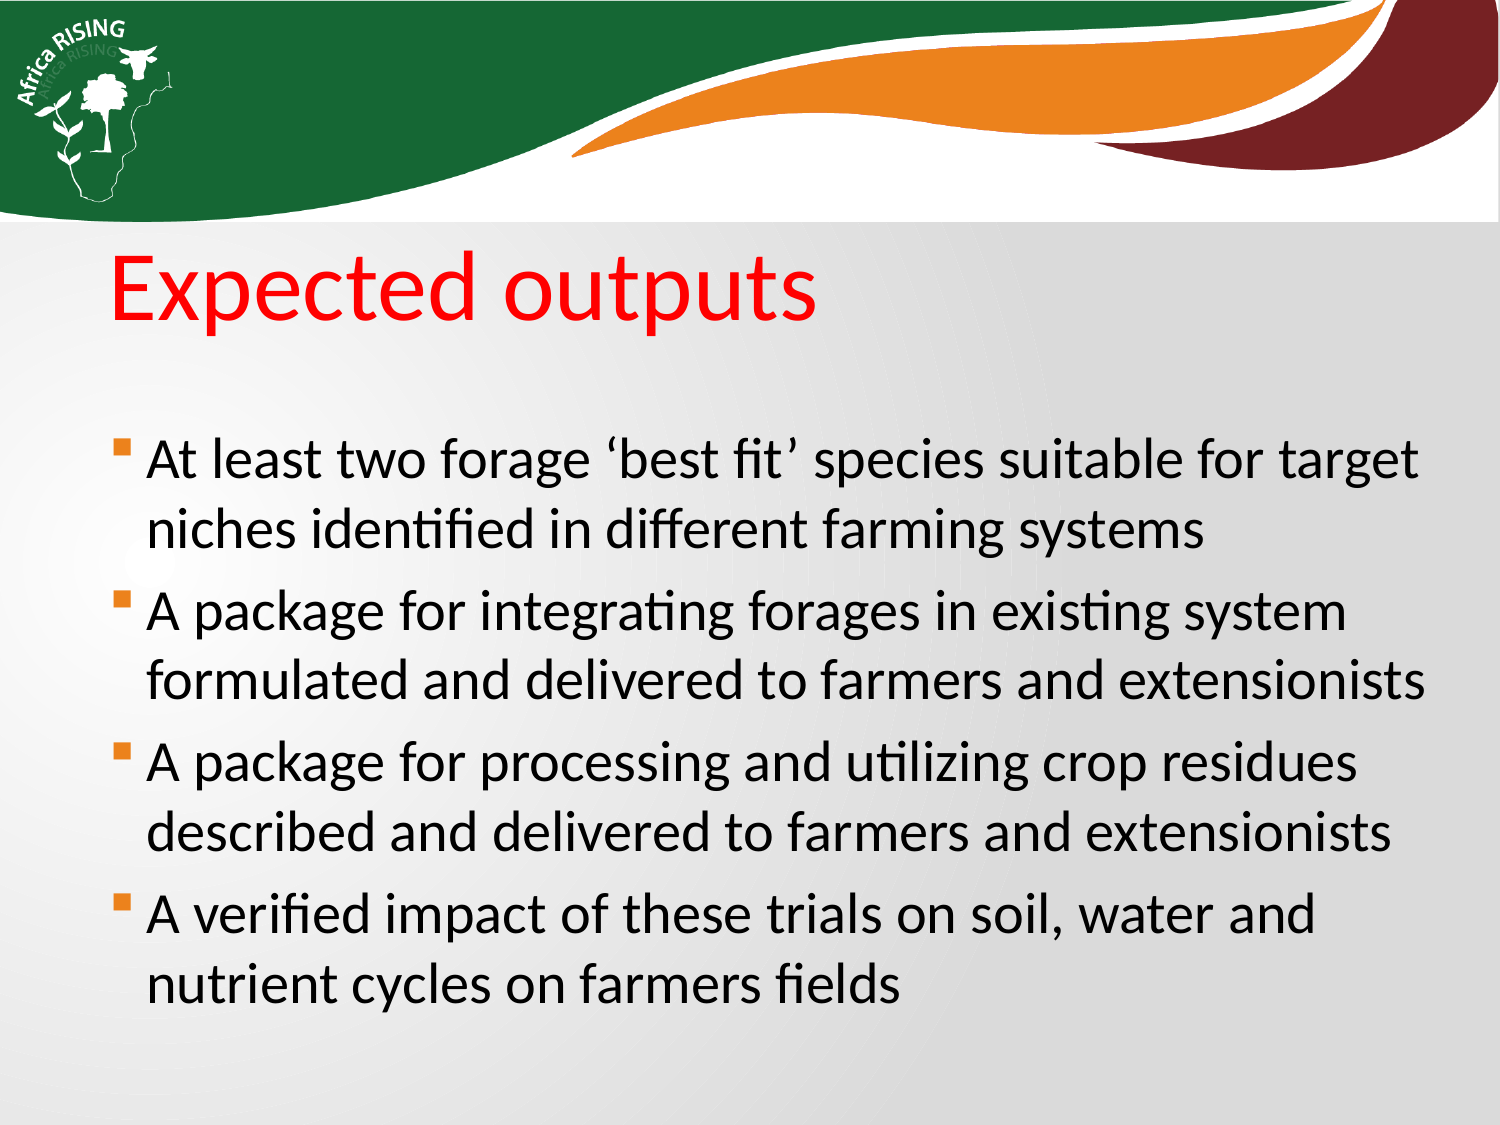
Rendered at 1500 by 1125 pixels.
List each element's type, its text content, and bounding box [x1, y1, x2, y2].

list Expected outputs [75, 212, 1325, 400]
list At least two forage ‘best fit’ species suitable for target niches identified in different farming systems A package for integrating forages in existing system formulated and delivered to farmers and extensionists A package for processing and utilizing crop residues described and delivered to farmers and extensionists A verified impact of these trials on soil, water and nutrient cycles on farmers fields [75, 412, 1471, 1075]
picture [0, 0, 1499, 222]
